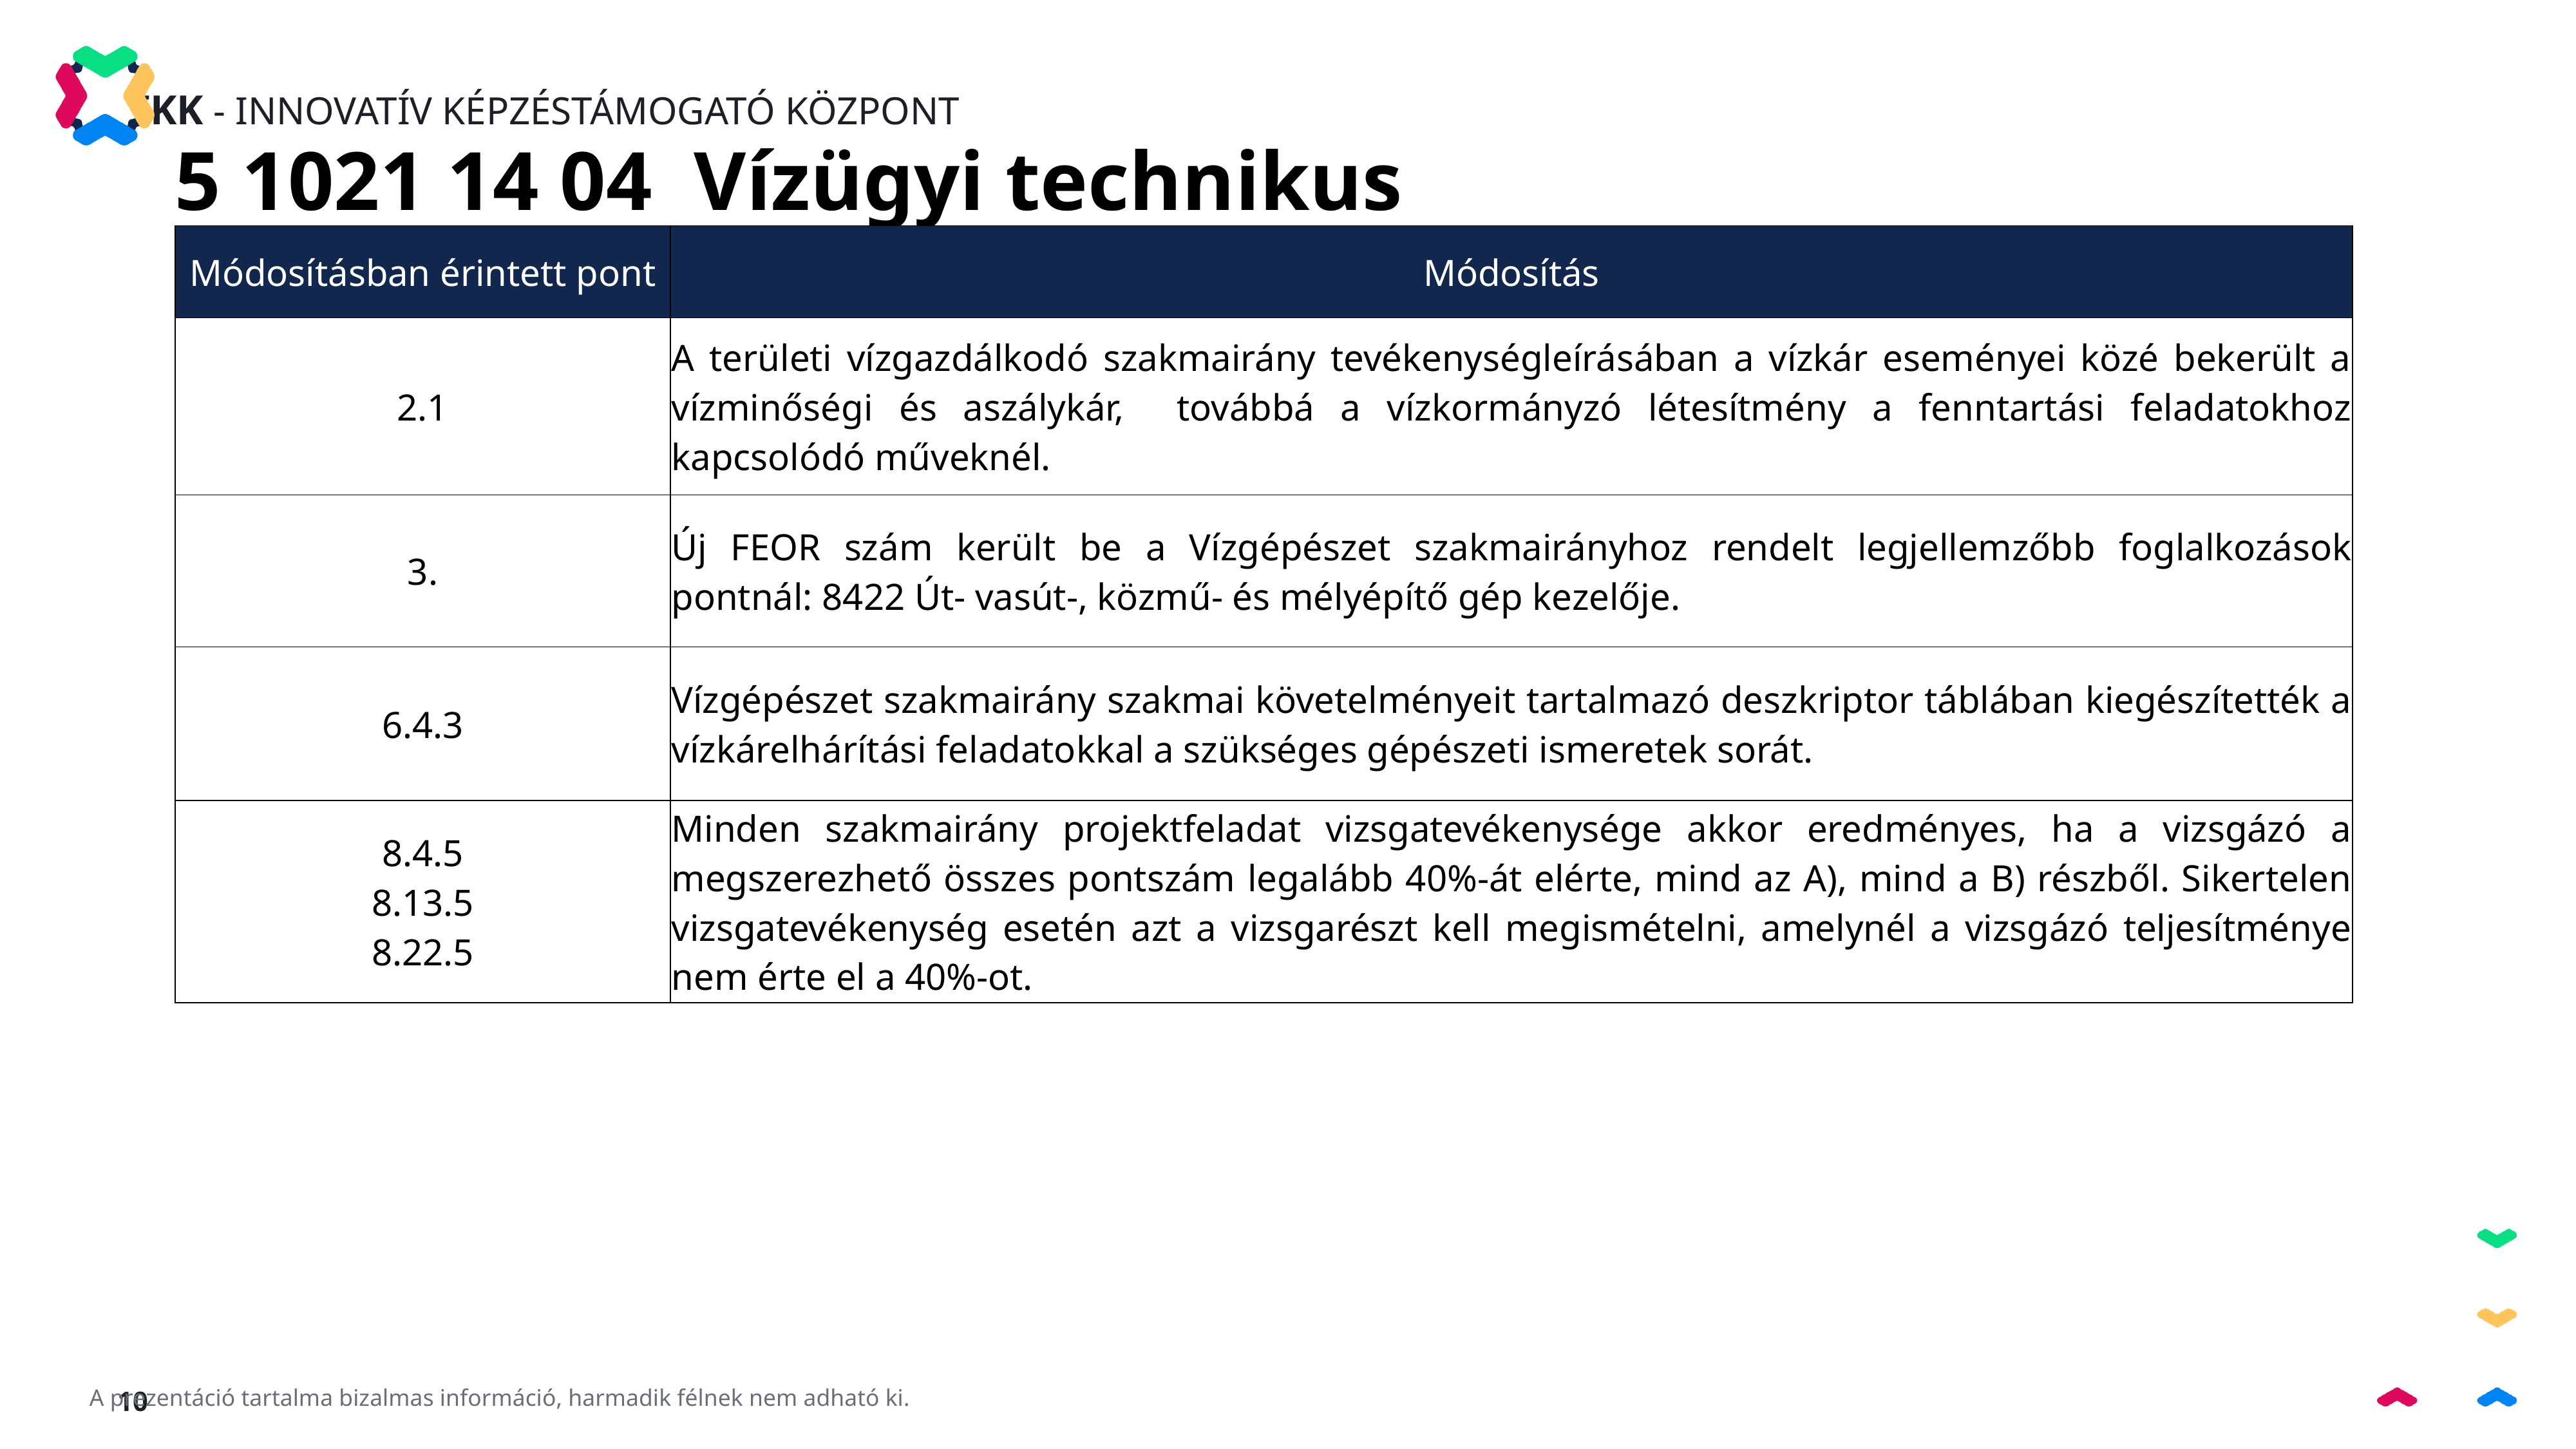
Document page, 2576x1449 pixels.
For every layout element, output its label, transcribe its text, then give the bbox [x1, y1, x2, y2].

table_cell 8.4.5 8.13.5 8.22.5 [176, 801, 670, 1002]
table_cell 2.1 [176, 318, 670, 495]
table_header Módosítás [671, 226, 2352, 317]
table_cell 6.4.3 [176, 647, 670, 800]
table_cell 3. [176, 495, 670, 647]
picture [55, 46, 155, 146]
table_cell Vízgépészet szakmairány szakmai követelményeit tartalmazó deszkriptor táblában kiegészítették a vízkárelhárítási feladatokkal a szükséges gépészeti ismeretek sorát. [671, 647, 2352, 800]
list 5 1021 14 04 Vízügyi technikus [175, 129, 2401, 226]
table_header Módosításban érintett pont [176, 226, 670, 317]
table_cell Új FEOR szám került be a Vízgépészet szakmairányhoz rendelt legjellemzőbb foglalkozások pontnál: 8422 Út- vasút-, közmű- és mélyépítő gép kezelője. [671, 495, 2352, 647]
picture [2377, 1229, 2517, 1406]
table_cell Minden szakmairány projektfeladat vizsgatevékenysége akkor eredményes, ha a vizsgázó a megszerezhető összes pontszám legalább 40%-át elérte, mind az A), mind a B) részből. Sikertelen vizsgatevékenység esetén azt a vizsgarészt kell megismételni, amelynél a vizsgázó teljesítménye nem érte el a 40%-ot. [671, 801, 2352, 1002]
table_cell A területi vízgazdálkodó szakmairány tevékenységleírásában a vízkár eseményei közé bekerült a vízminőségi és aszálykár, továbbá a vízkormányzó létesítmény a fenntartási feladatokhoz kapcsolódó műveknél. [671, 318, 2352, 495]
